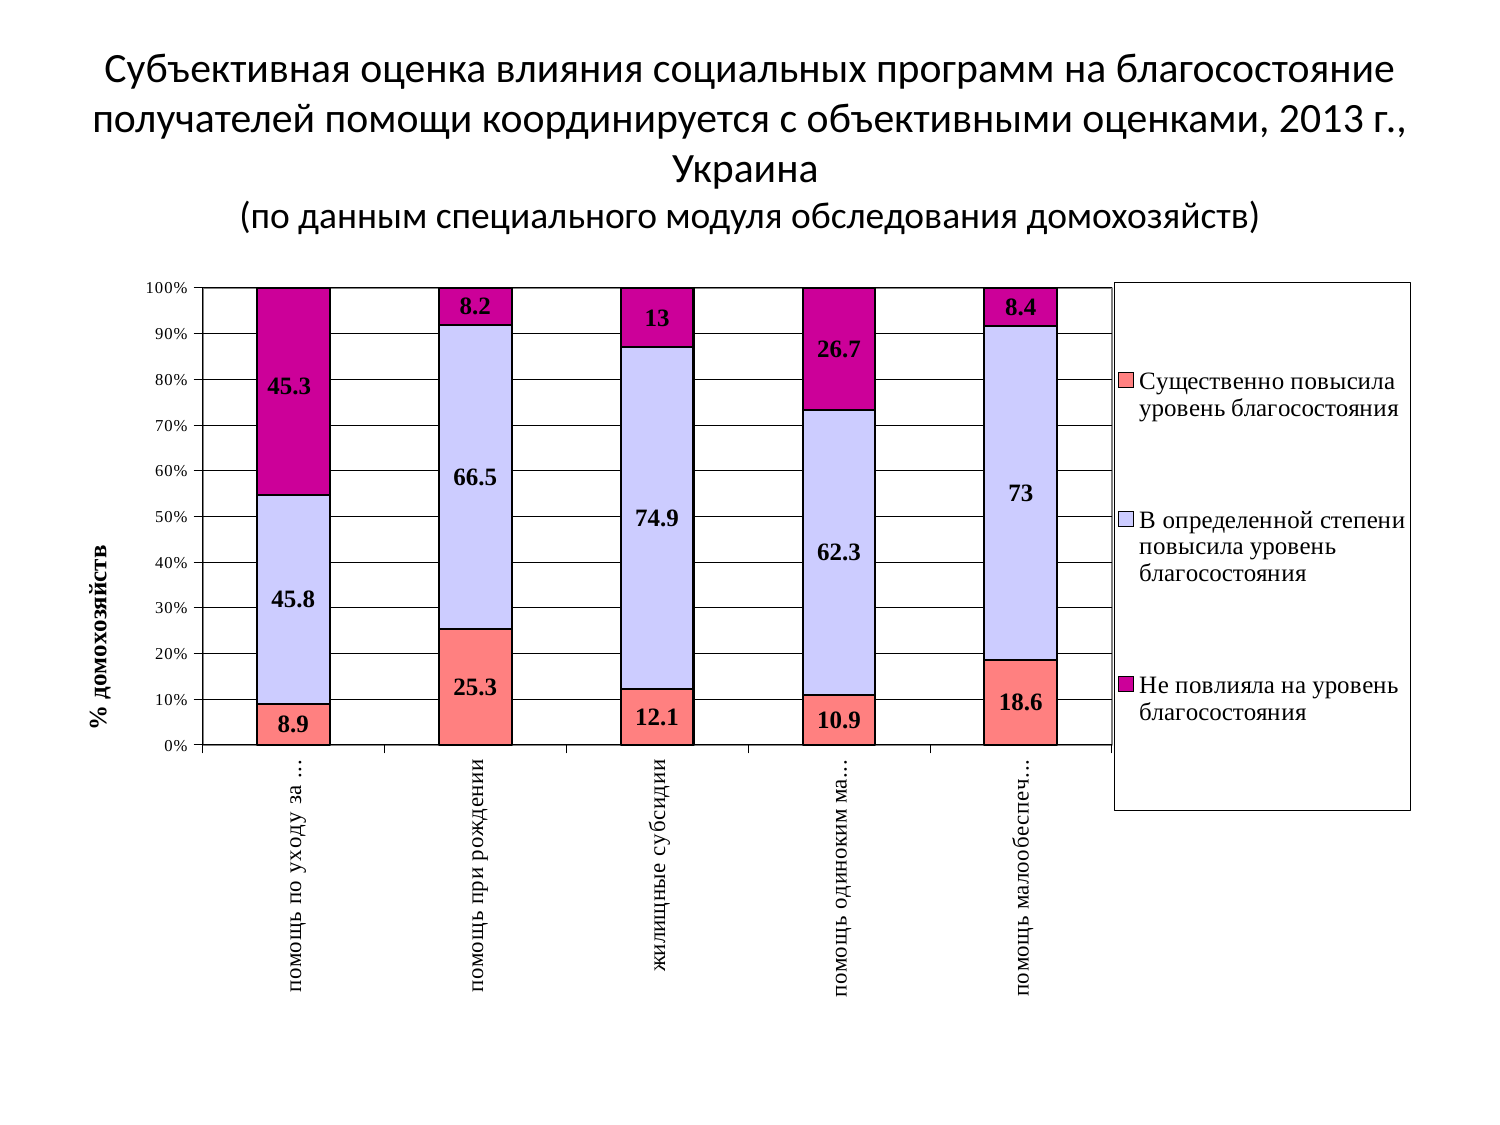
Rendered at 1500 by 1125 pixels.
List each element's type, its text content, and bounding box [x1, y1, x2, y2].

title Субъективная оценка влияния социальных программ на благосостояние получателей помощи координируется с объективными оценками, 2013 г., Украина (по данным специального модуля обследования домохозяйств) [53, 45, 1447, 233]
chart [74, 262, 1426, 1006]
